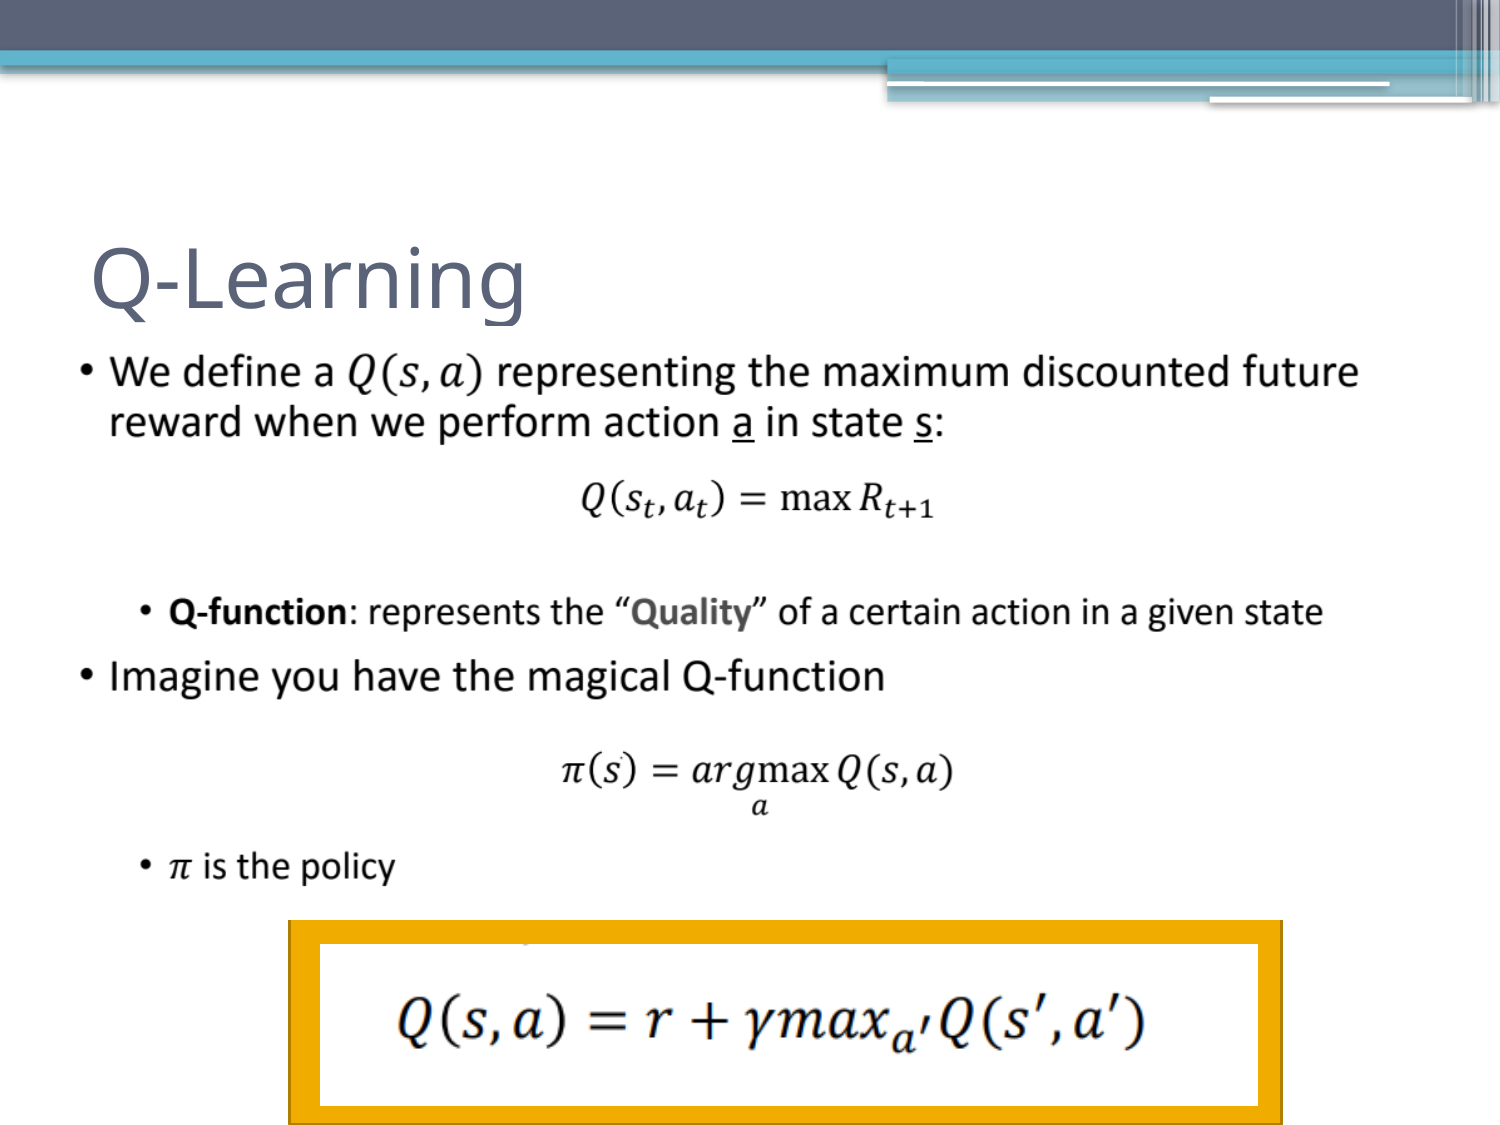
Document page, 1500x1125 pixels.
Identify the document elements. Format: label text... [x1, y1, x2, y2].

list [52, 325, 1404, 921]
picture [320, 944, 1259, 1107]
title Q-Learning [75, 187, 1425, 363]
text_box [288, 931, 1283, 1125]
